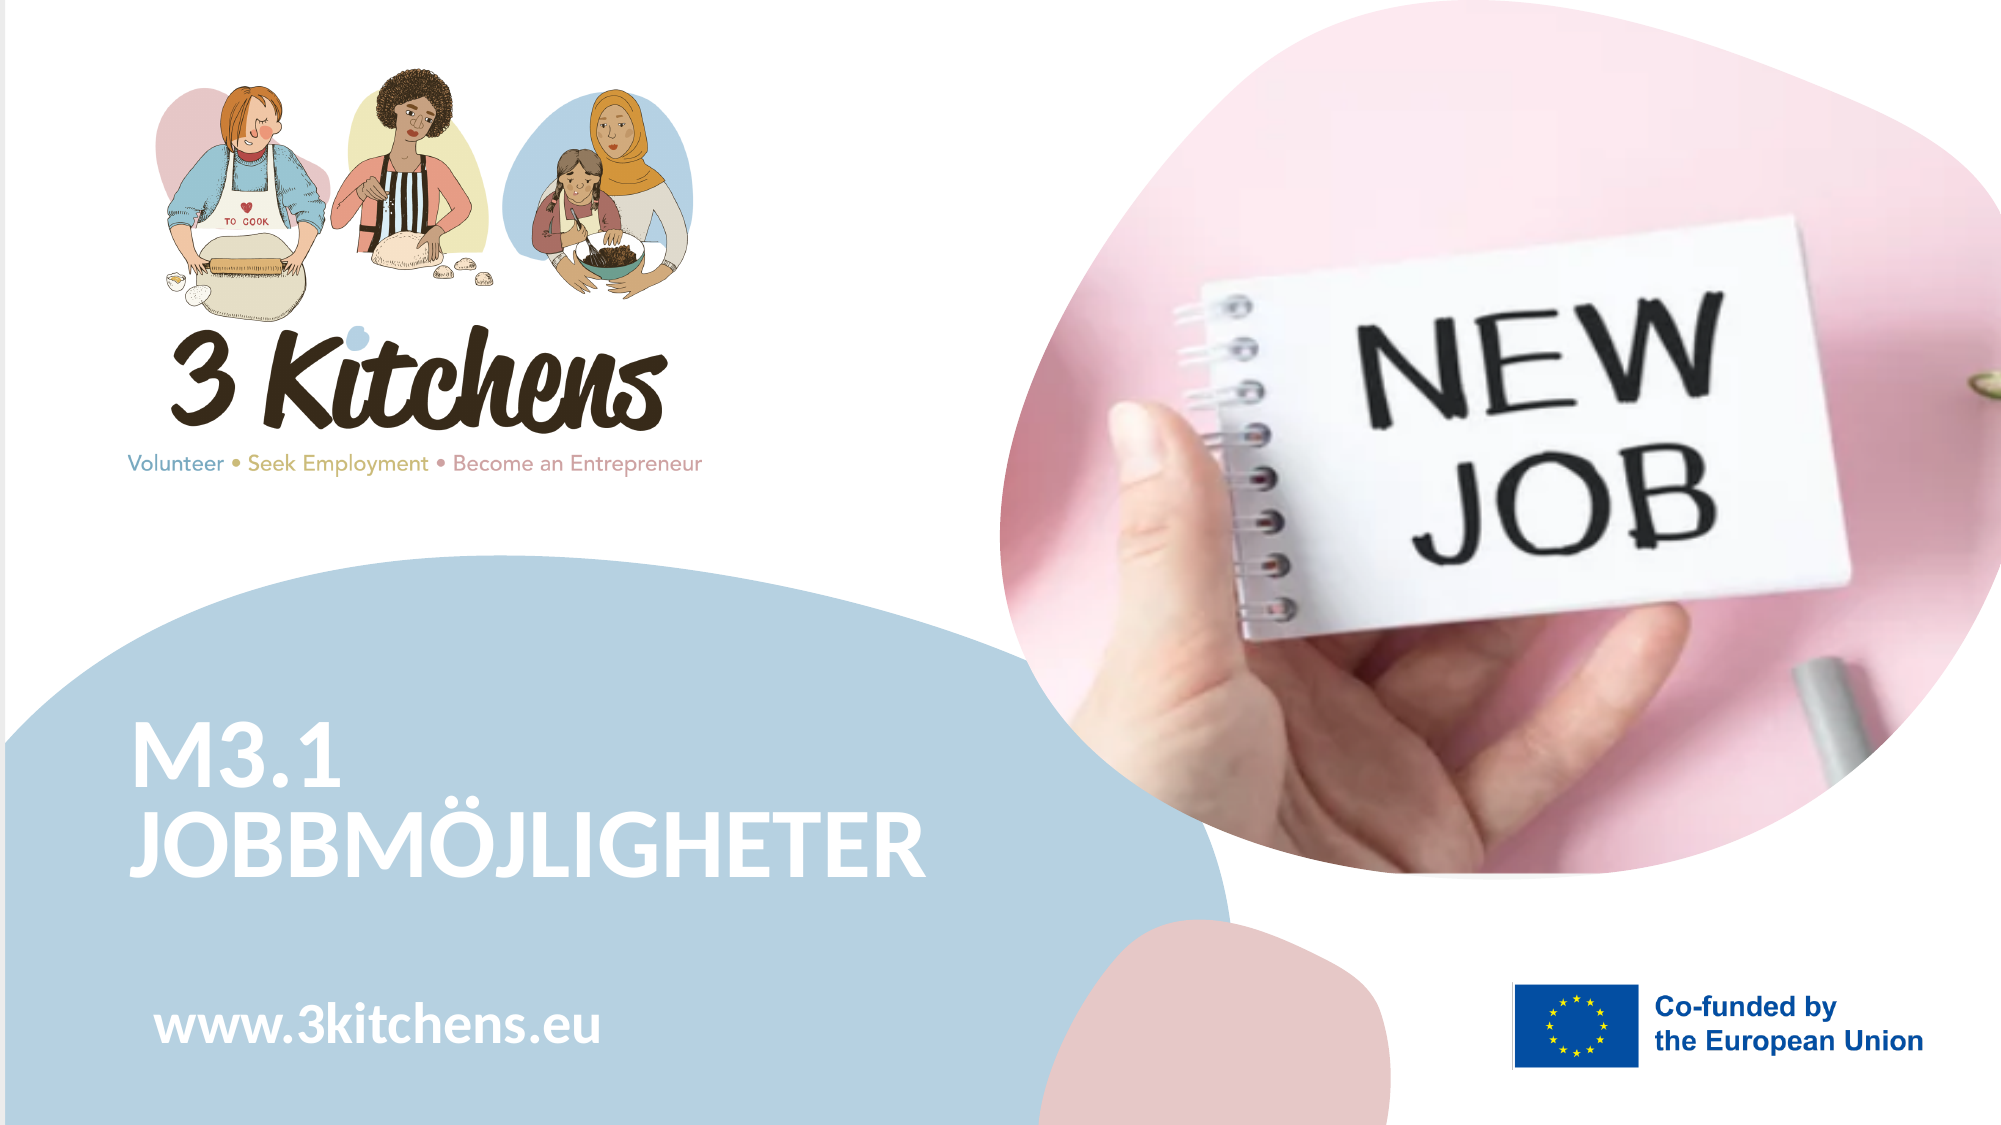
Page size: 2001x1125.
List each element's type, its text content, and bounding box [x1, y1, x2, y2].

text_box www.3kitchens.eu [138, 986, 779, 1106]
picture [1509, 979, 1954, 1073]
picture [91, 16, 765, 504]
list M3.1 JOBBMÖJLIGHETER [114, 703, 942, 818]
picture [942, 0, 2000, 903]
